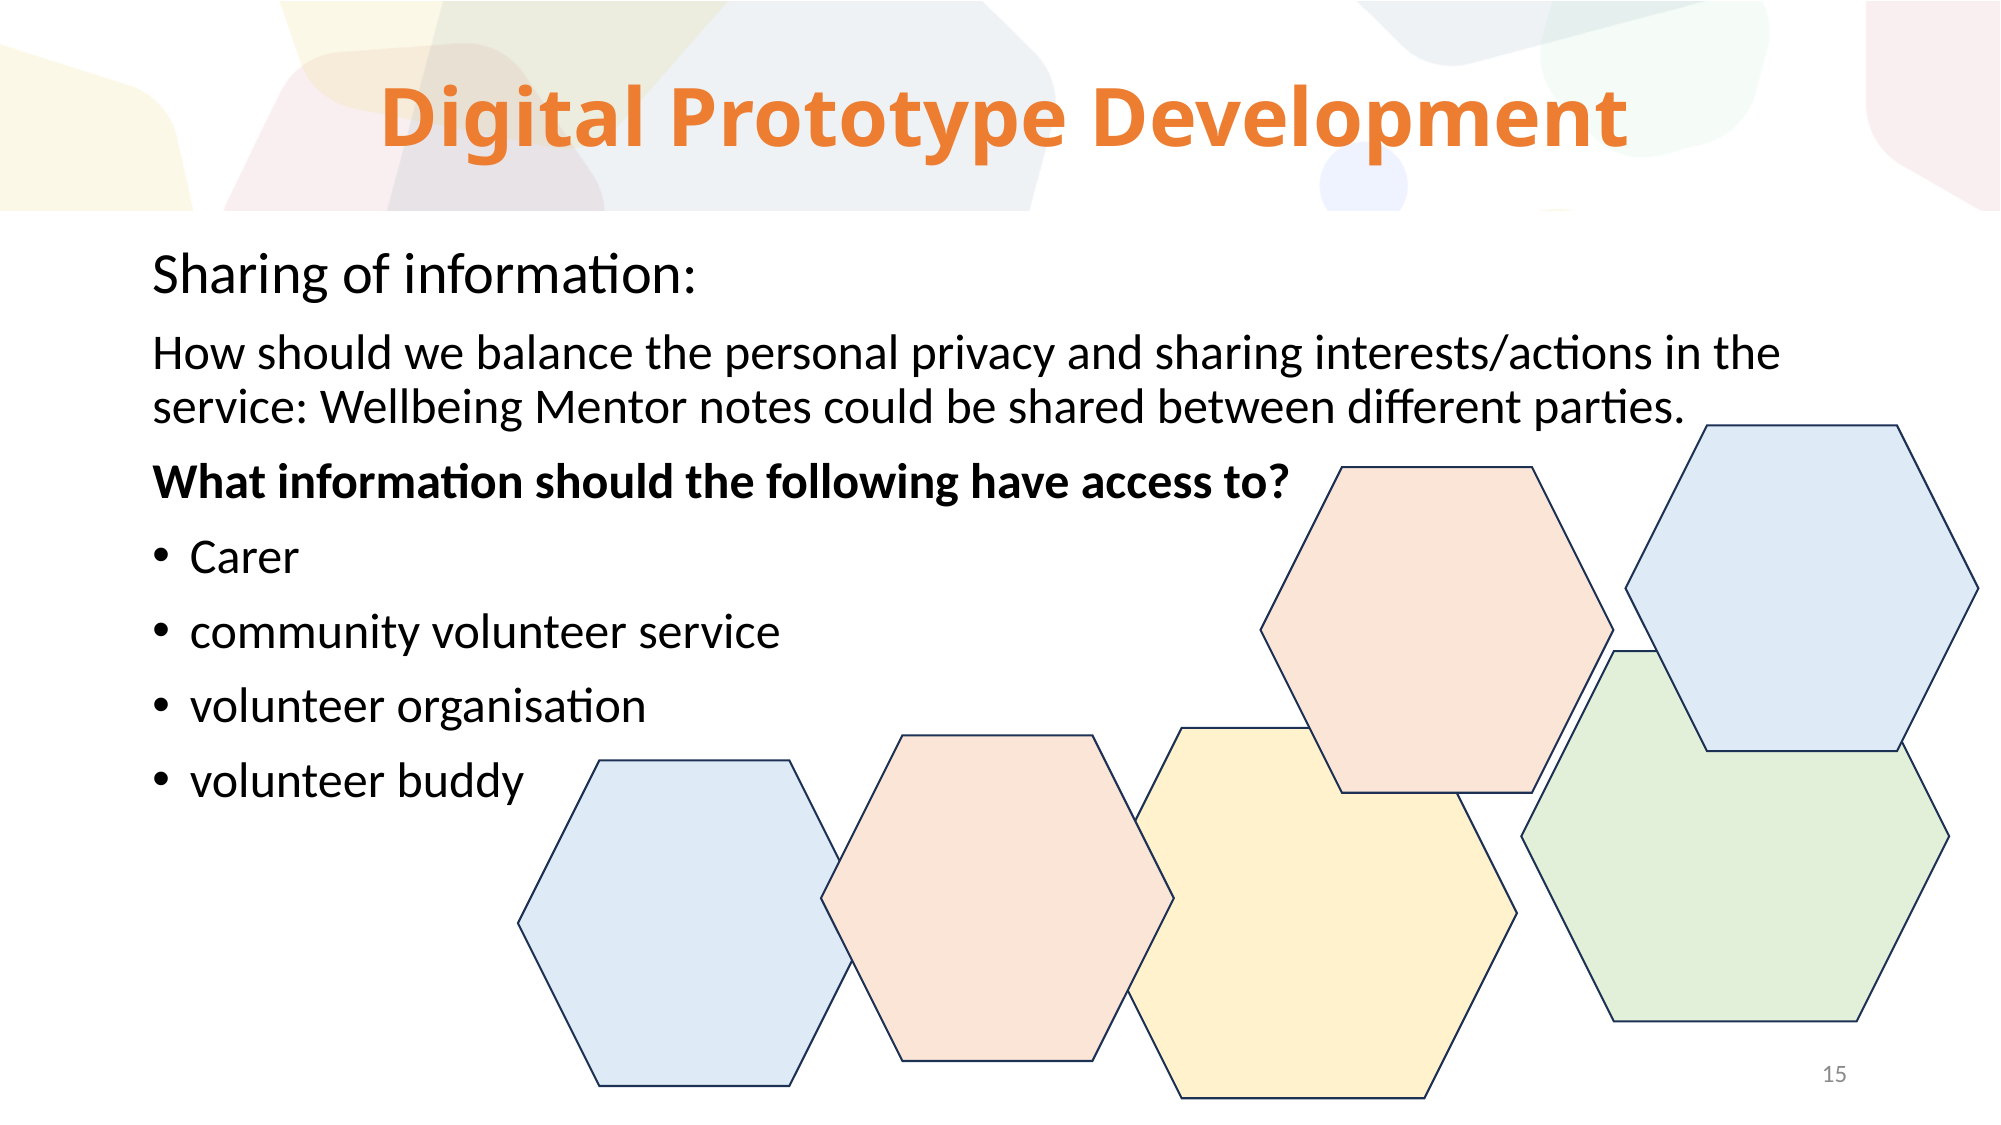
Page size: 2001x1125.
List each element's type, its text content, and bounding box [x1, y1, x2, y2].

text_box Digital Prototype Development [345, 211, 1663, 215]
text_box [819, 734, 1175, 1063]
text_box [516, 759, 852, 1088]
text_box [1520, 650, 1951, 1023]
text_box [1128, 726, 1519, 1100]
text_box [1259, 466, 1615, 794]
text_box [1624, 424, 1980, 753]
picture [0, 1, 2000, 211]
list Sharing of information: How should we balance the personal privacy and sharing interests/actions in the service: Wellbeing Mentor notes could be shared between different parties. What information should the following have access to? Carer community volunteer service volunteer organisation volunteer buddy [137, 235, 1863, 1103]
